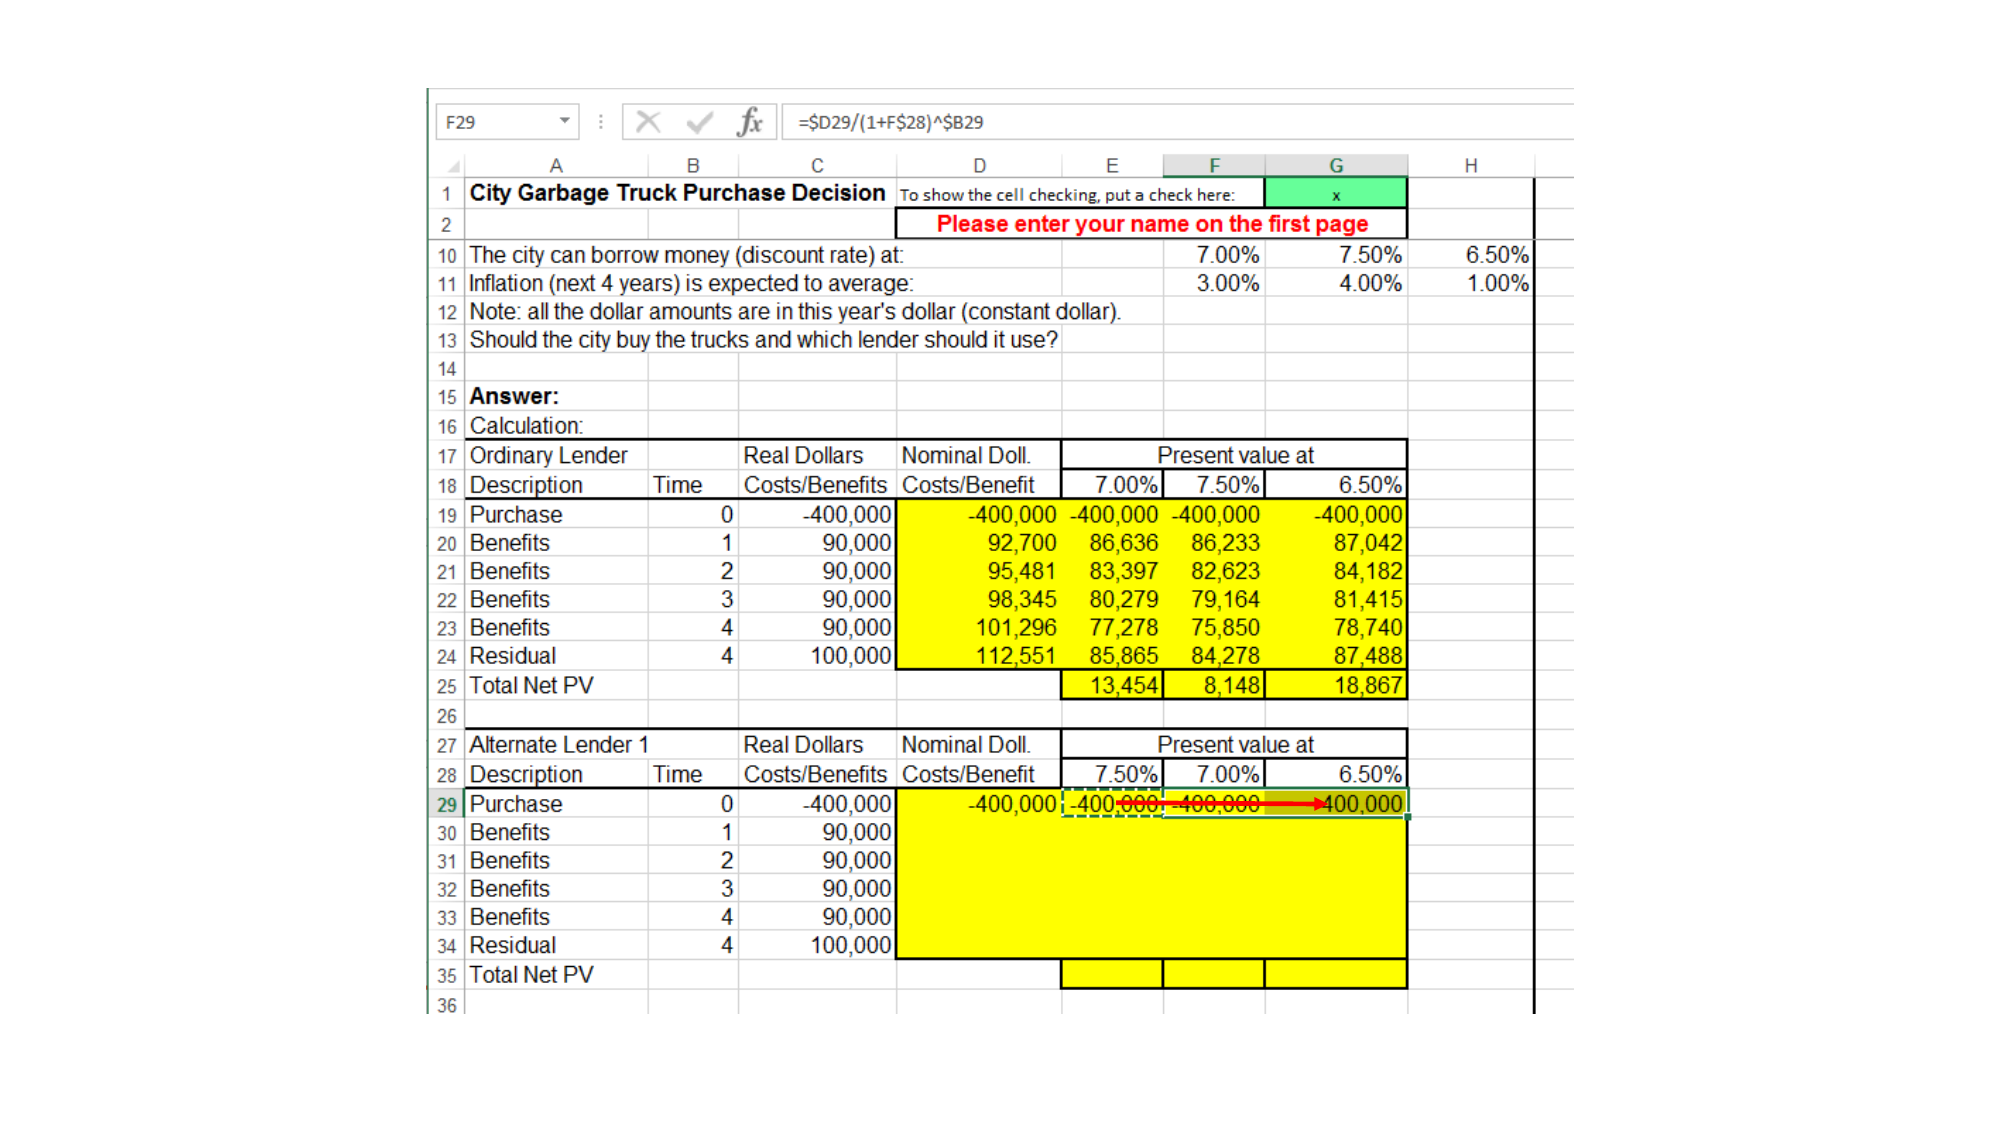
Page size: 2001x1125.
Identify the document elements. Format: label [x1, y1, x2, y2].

list [426, 88, 1574, 1014]
